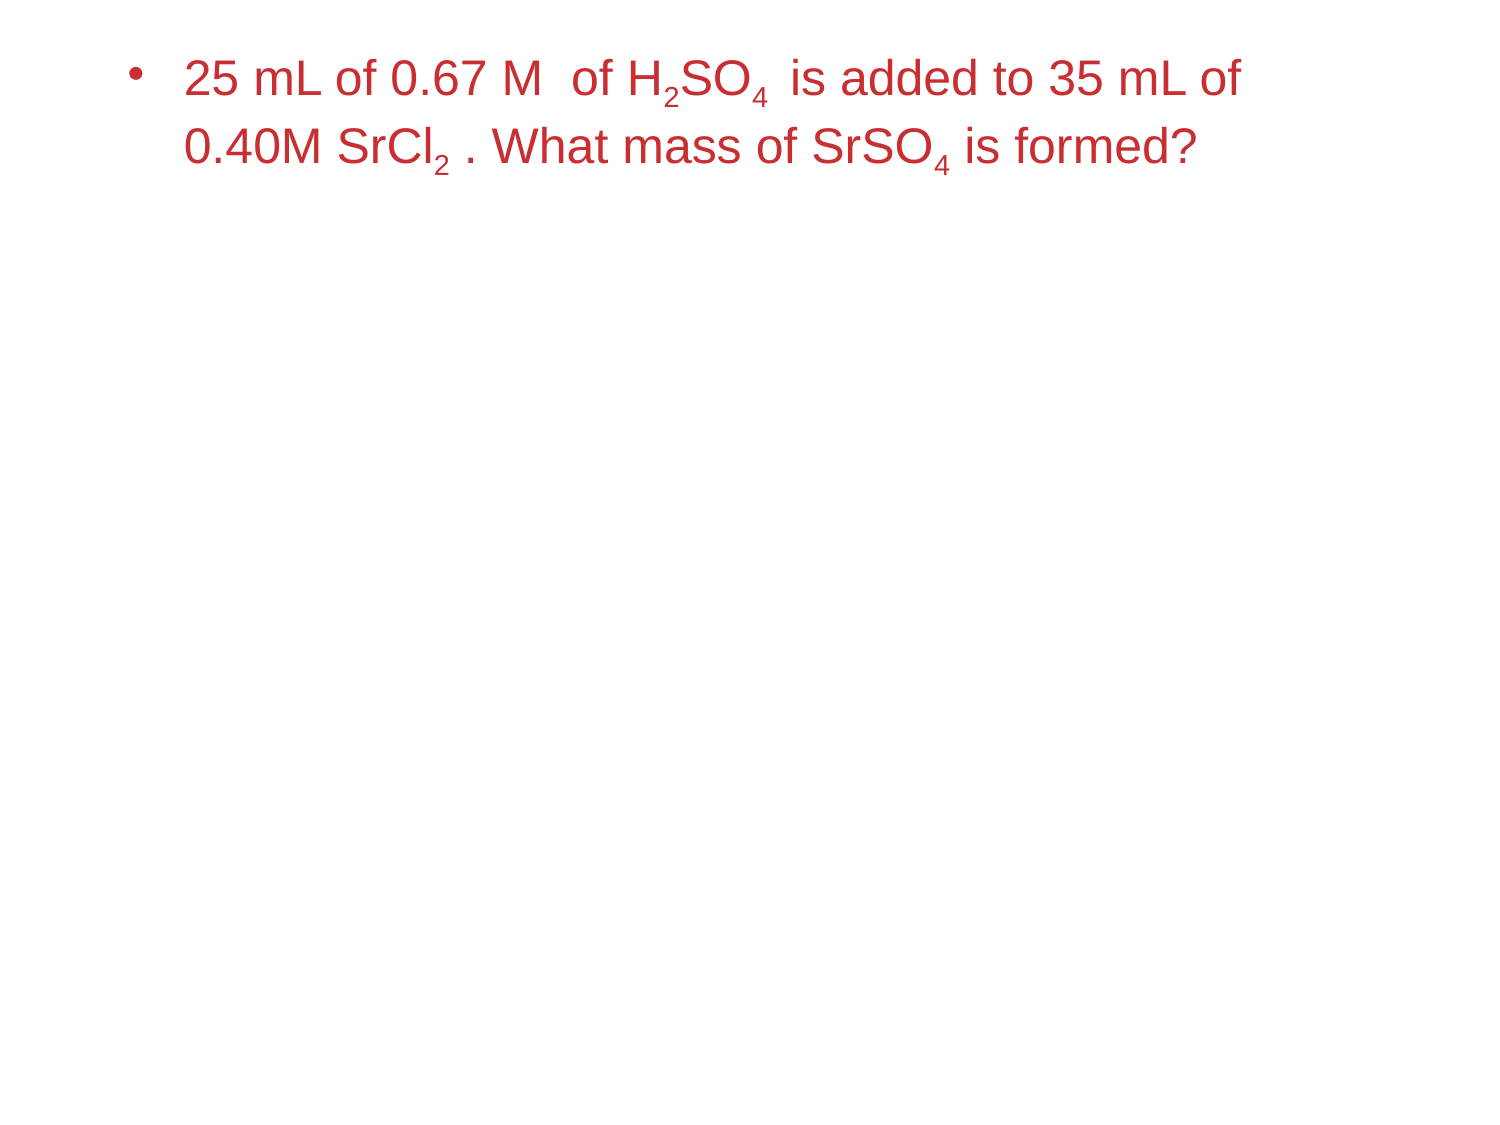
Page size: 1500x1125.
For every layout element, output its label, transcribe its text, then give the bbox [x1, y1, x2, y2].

list 25 mL of 0.67 M of H2SO4 is added to 35 mL of 0.40M SrCl2 . What mass of SrSO4 is formed? [112, 37, 1388, 713]
